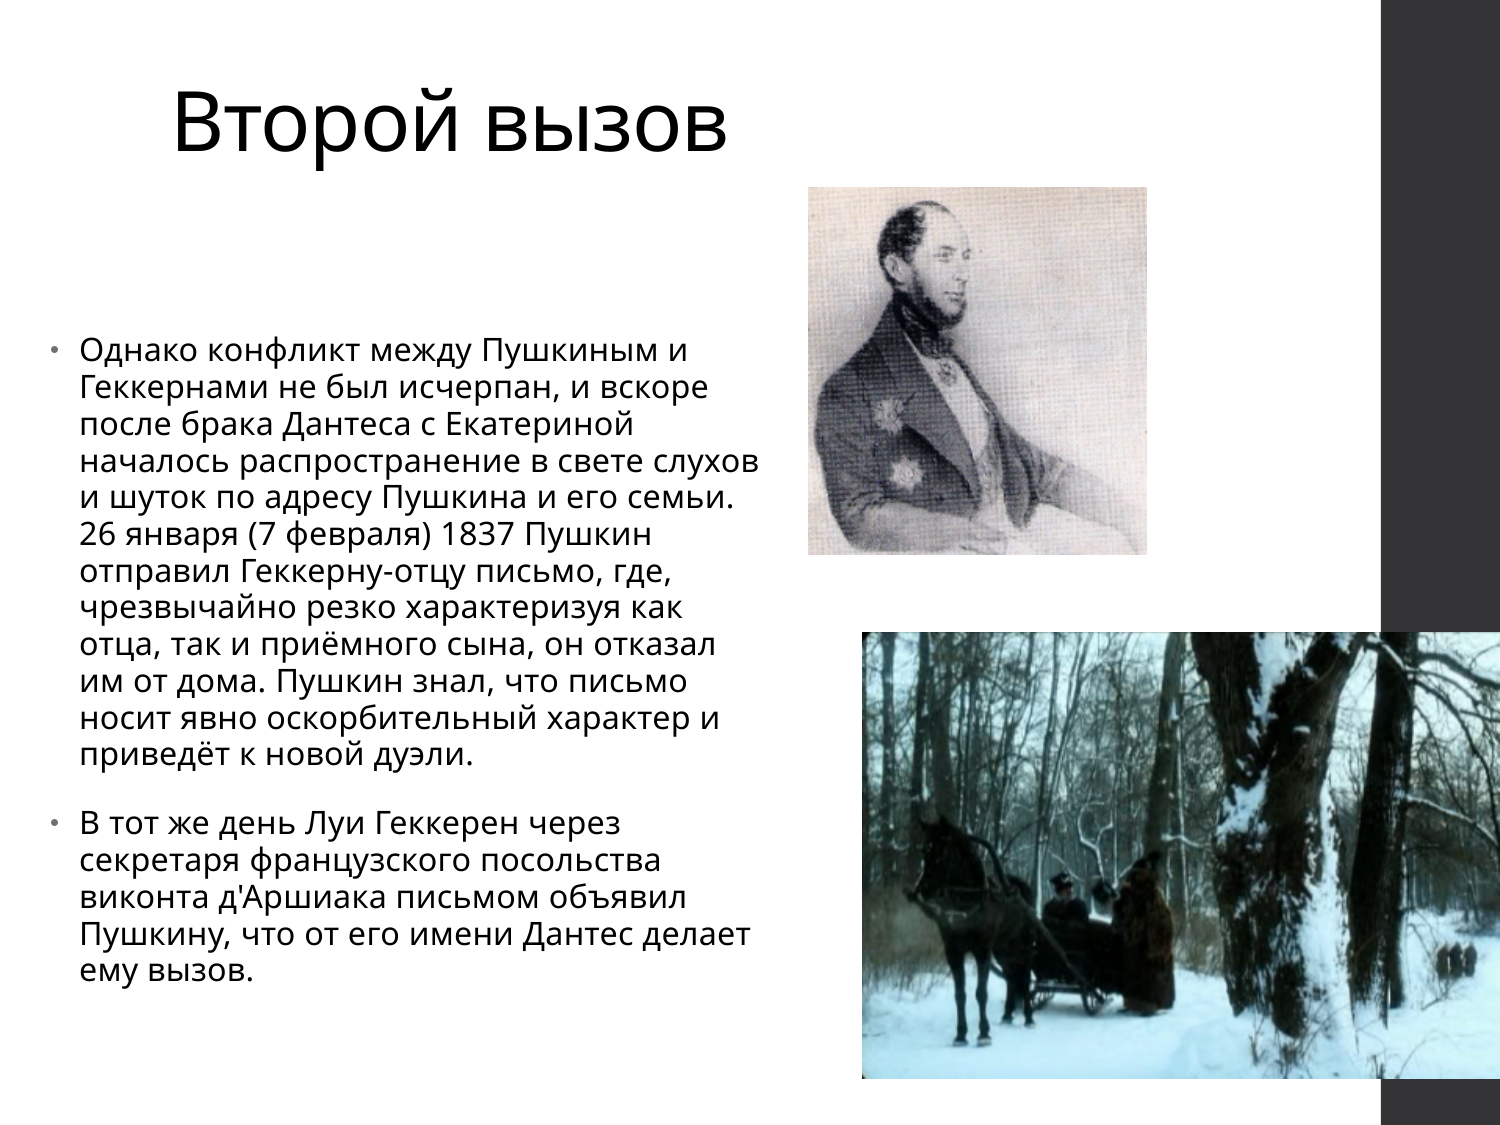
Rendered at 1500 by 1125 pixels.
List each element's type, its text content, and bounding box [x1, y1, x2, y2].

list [808, 187, 1147, 556]
title Второй вызов [155, 60, 1348, 278]
picture [862, 632, 1500, 1079]
list Однако конфликт между Пушкиным и Геккернами не был исчерпан, и вскоре после брака Дантеса с Екатериной началось распространение в свете слухов и шуток по адресу Пушкина и его семьи. 26 января (7 февраля) 1837 Пушкин отправил Геккерну-отцу письмо, где, чрезвычайно резко характеризуя как отца, так и приёмного сына, он отказал им от дома. Пушкин знал, что письмо носит явно оскорбительный характер и приведёт к новой дуэли. В тот же день Луи Геккерен через секретаря французского посольства виконта д'Аршиака письмом объявил Пушкину, что от его имени Дантес делает ему вызов. [35, 324, 782, 1000]
